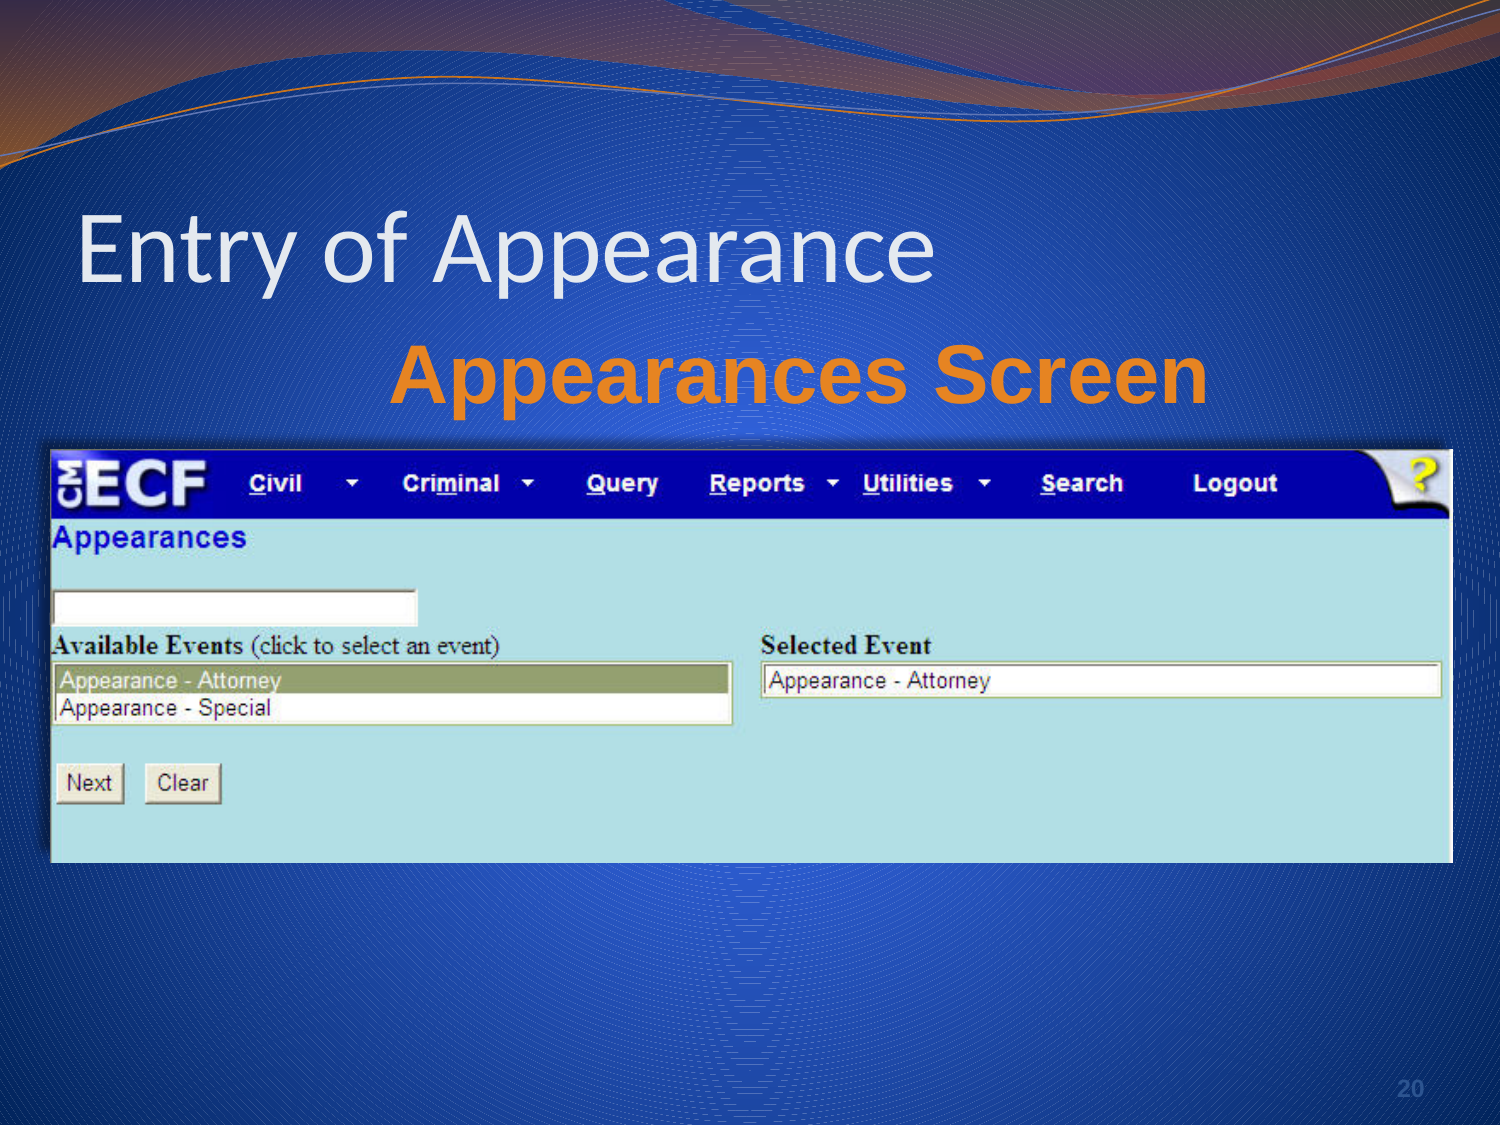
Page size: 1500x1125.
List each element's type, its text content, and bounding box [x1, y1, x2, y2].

title Entry of Appearance [75, 115, 1425, 303]
slide_number 20 [1299, 1042, 1425, 1103]
text_box Appearances Screen [373, 312, 1226, 428]
picture [49, 449, 1454, 863]
